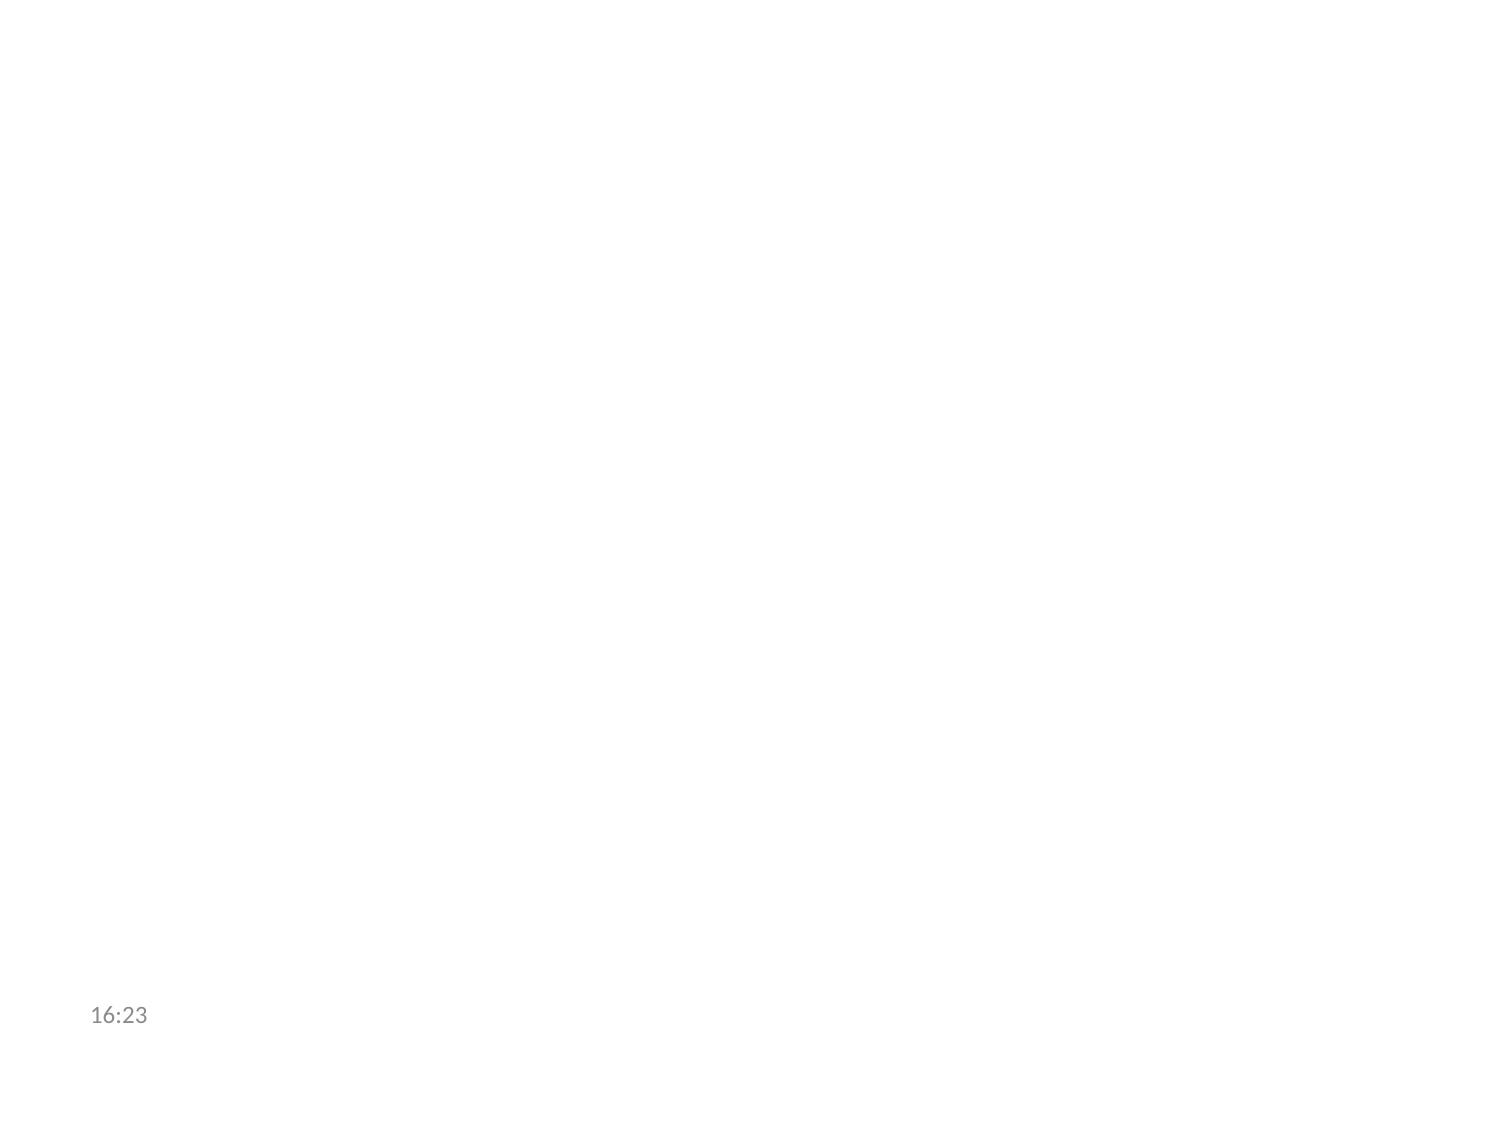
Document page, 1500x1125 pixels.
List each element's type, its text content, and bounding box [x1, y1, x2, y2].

text_box 15:35 [75, 983, 425, 1044]
